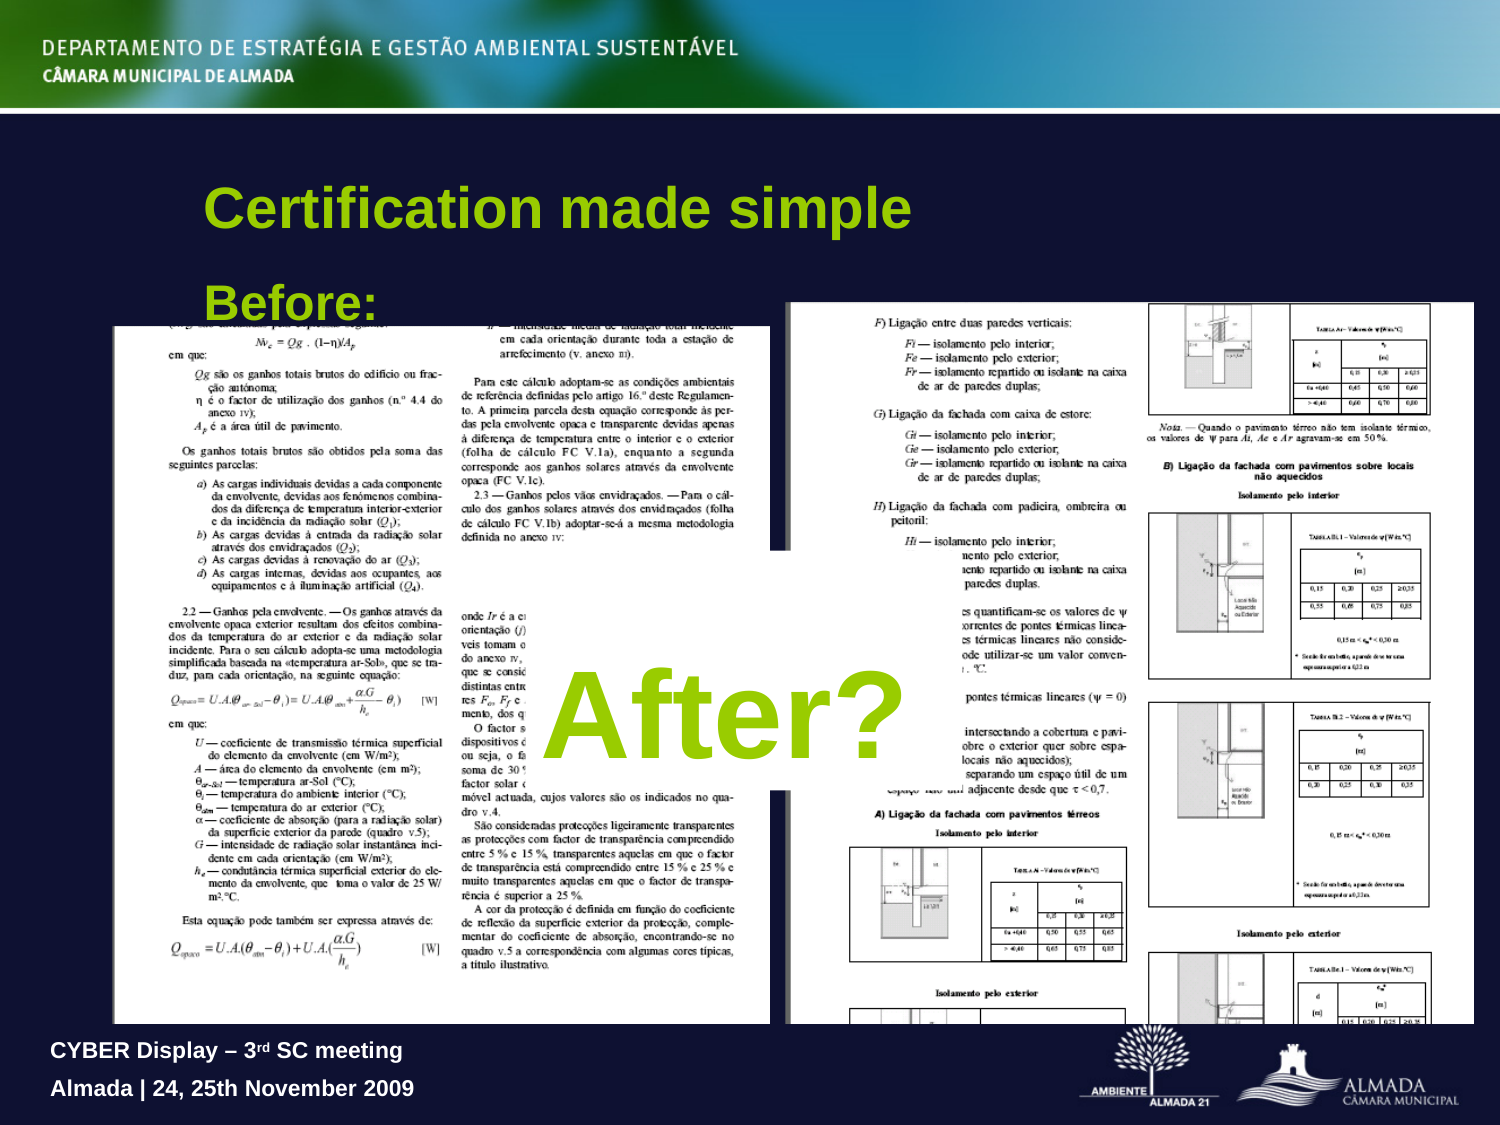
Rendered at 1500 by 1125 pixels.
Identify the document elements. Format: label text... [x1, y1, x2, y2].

picture [0, 0, 1500, 1125]
text_box After? [775, 550, 780, 791]
text_box Certification made simple Before: [188, 128, 1495, 338]
